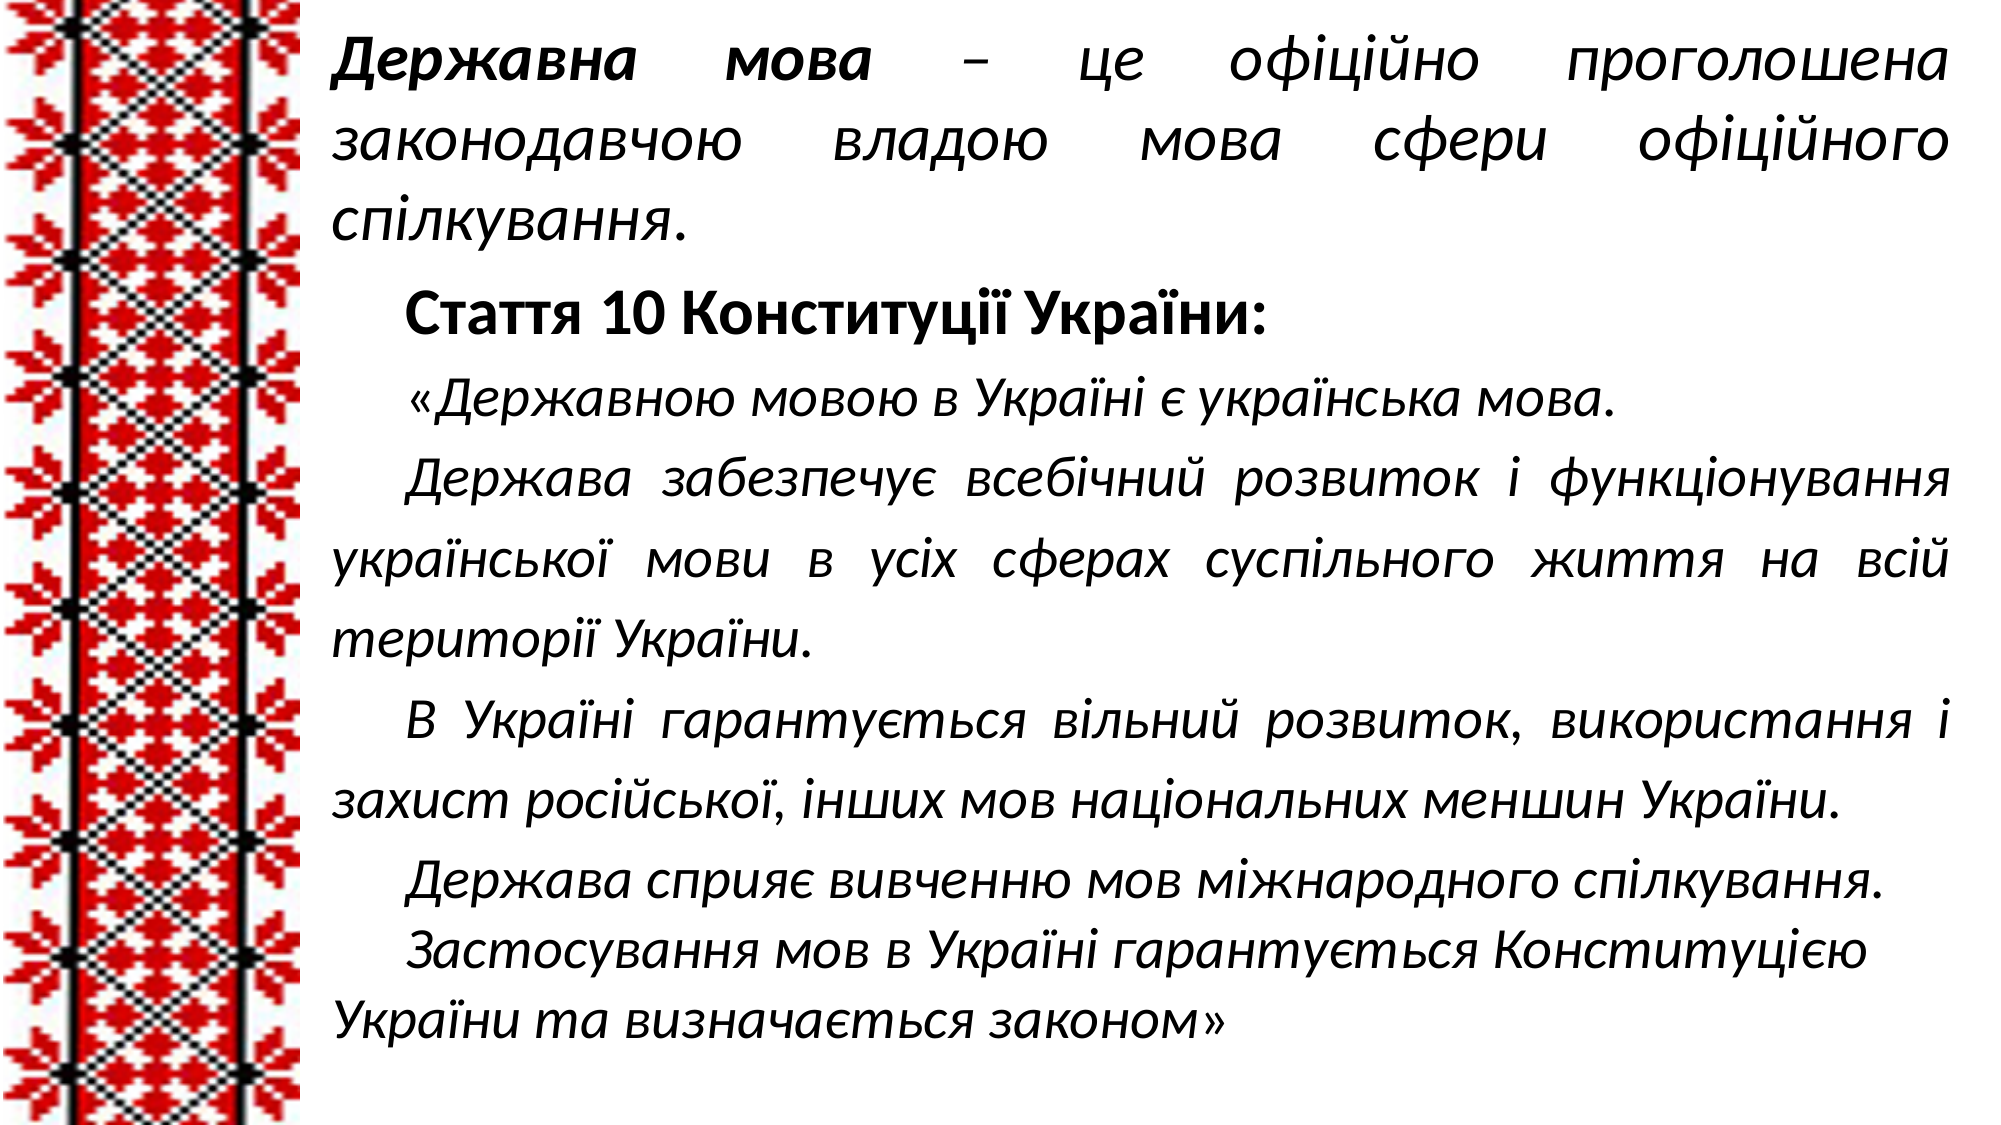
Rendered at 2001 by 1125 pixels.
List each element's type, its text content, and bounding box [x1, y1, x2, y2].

text_box Державна мова – це офіційно проголошена законодавчою владою мова сфери офіційного спілкування. [316, 6, 1967, 248]
text_box Стаття 10 Конституції України: «Державною мовою в Україні є українська мова. Держава забезпечує всебічний розвиток і функціонування української мови в усіх сферах суспільного життя на всій території України. В Україні гарантується вільний розвиток, використання і захист російської, інших мов національних меншин України. Держава сприяє вивченню мов міжнародного спілкування. Застосування мов в Україні гарантується Конституцією України та визначається законом» [316, 248, 1967, 1058]
picture [3, 0, 300, 1125]
